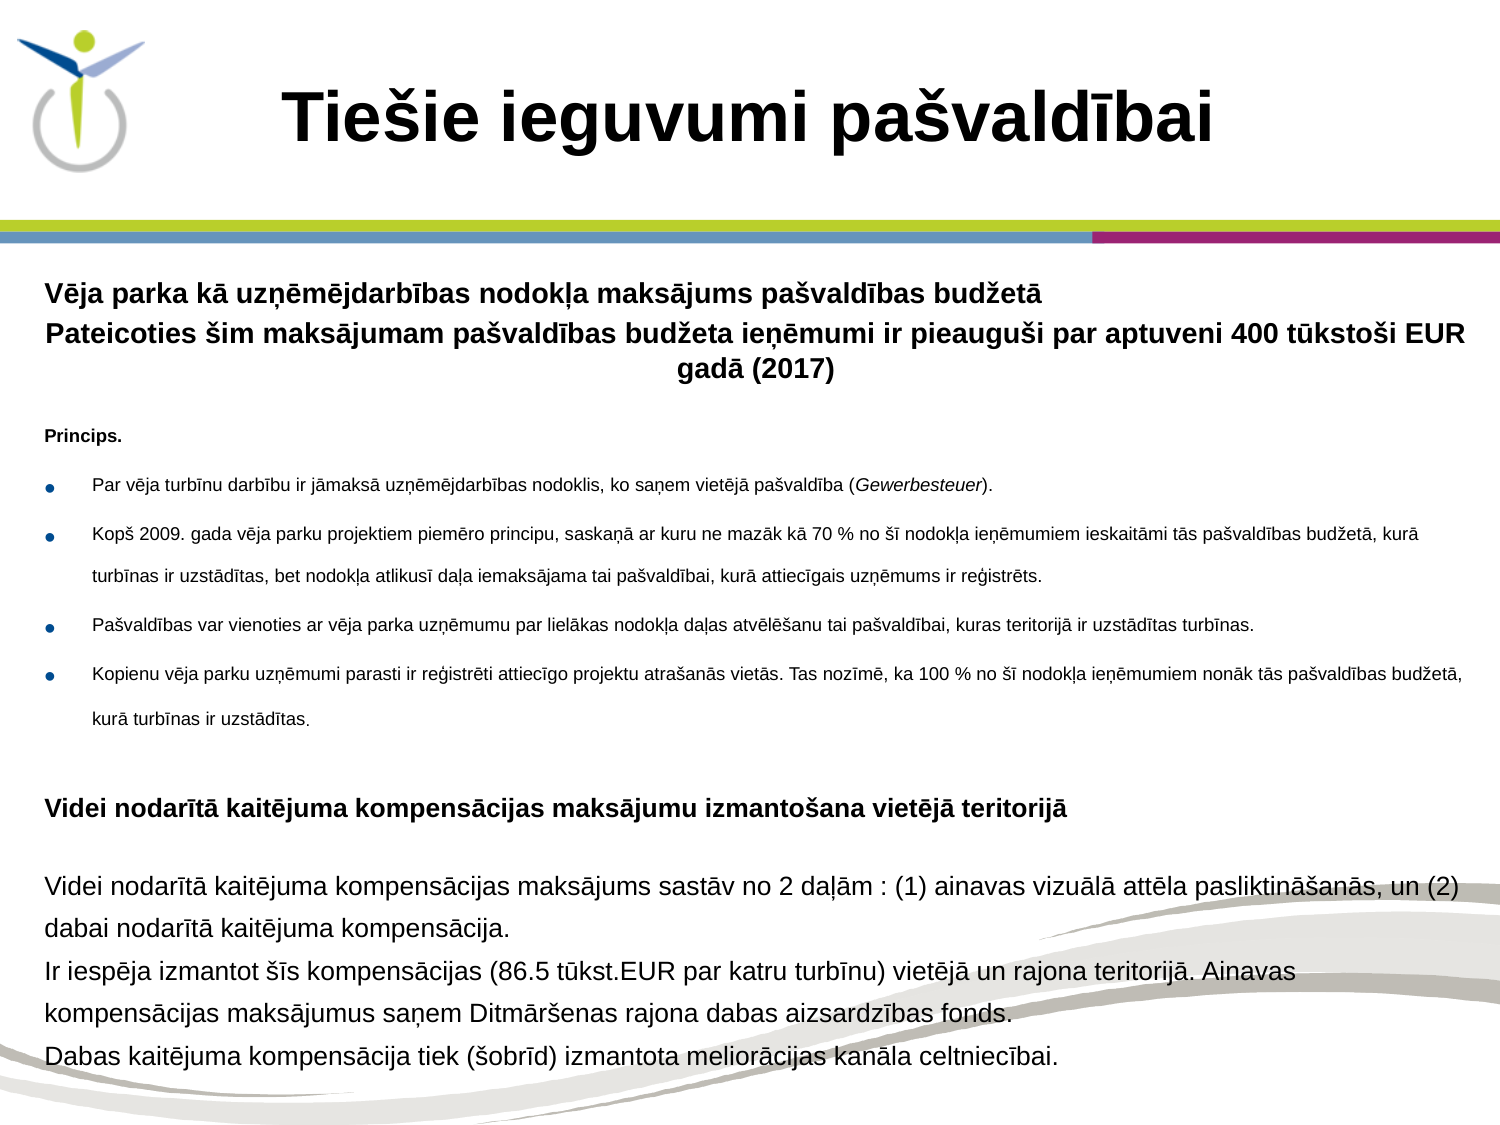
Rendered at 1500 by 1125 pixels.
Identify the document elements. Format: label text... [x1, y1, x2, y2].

list Vēja parka kā uzņēmējdarbības nodokļa maksājums pašvaldības budžetā Pateicoties šim maksājumam pašvaldības budžeta ieņēmumi ir pieauguši par aptuveni 400 tūkstoši EUR gadā (2017) Princips. Par vēja turbīnu darbību ir jāmaksā uzņēmējdarbības nodoklis, ko saņem vietējā pašvaldība (Gewerbesteuer). Kopš 2009. gada vēja parku projektiem piemēro principu, saskaņā ar kuru ne mazāk kā 70 % no šī nodokļa ieņēmumiem ieskaitāmi tās pašvaldības budžetā, kurā turbīnas ir uzstādītas, bet nodokļa atlikusī daļa iemaksājama tai pašvaldībai, kurā attiecīgais uzņēmums ir reģistrēts. Pašvaldības var vienoties ar vēja parka uzņēmumu par lielākas nodokļa daļas atvēlēšanu tai pašvaldībai, kuras teritorijā ir uzstādītas turbīnas. Kopienu vēja parku uzņēmumi parasti ir reģistrēti attiecīgo projektu atrašanās vietās. Tas nozīmē, ka 100 % no šī nodokļa ieņēmumiem nonāk tās pašvaldības budžetā, kurā turbīnas ir uzstādītas. Videi nodarītā kaitējuma kompensācijas maksājumu izmantošana vietējā teritorijā Videi nodarītā kaitējuma kompensācijas maksājums sastāv no 2 daļām : (1) ainavas vizuālā attēla pasliktināšanās, un (2) dabai nodarītā kaitējuma kompensācija. Ir iespēja izmantot šīs kompensācijas (86.5 tūkst.EUR par katru turbīnu) vietējā un rajona teritorijā. Ainavas kompensācijas maksājumus saņem Ditmāršenas rajona dabas aizsardzības fonds. Dabas kaitējuma kompensācija tiek (šobrīd) izmantota meliorācijas kanāla celtniecībai. [29, 267, 1483, 1083]
title Tiešie ieguvumi pašvaldībai [152, 19, 1346, 207]
picture [17, 30, 145, 173]
